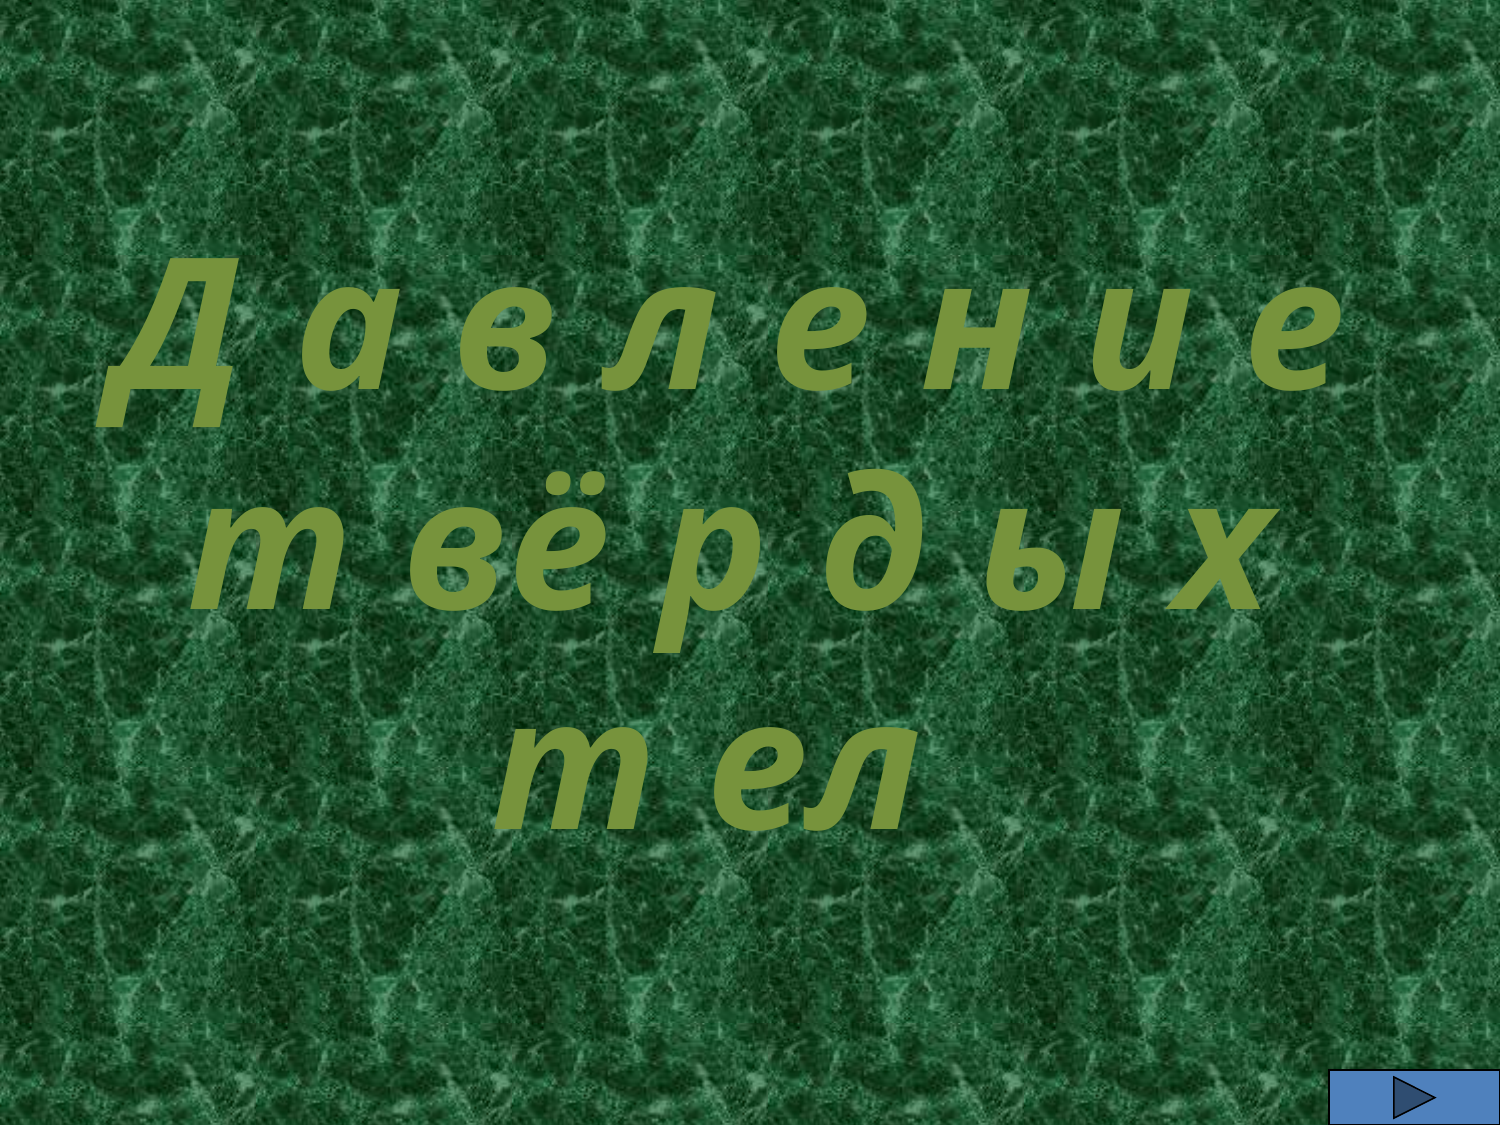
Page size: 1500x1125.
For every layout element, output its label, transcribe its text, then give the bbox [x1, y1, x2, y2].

text_box [1328, 1070, 1500, 1125]
picture [0, 0, 1500, 1125]
text_box Д а в л е н и е т вё р д ы х т ел [81, 199, 1430, 874]
